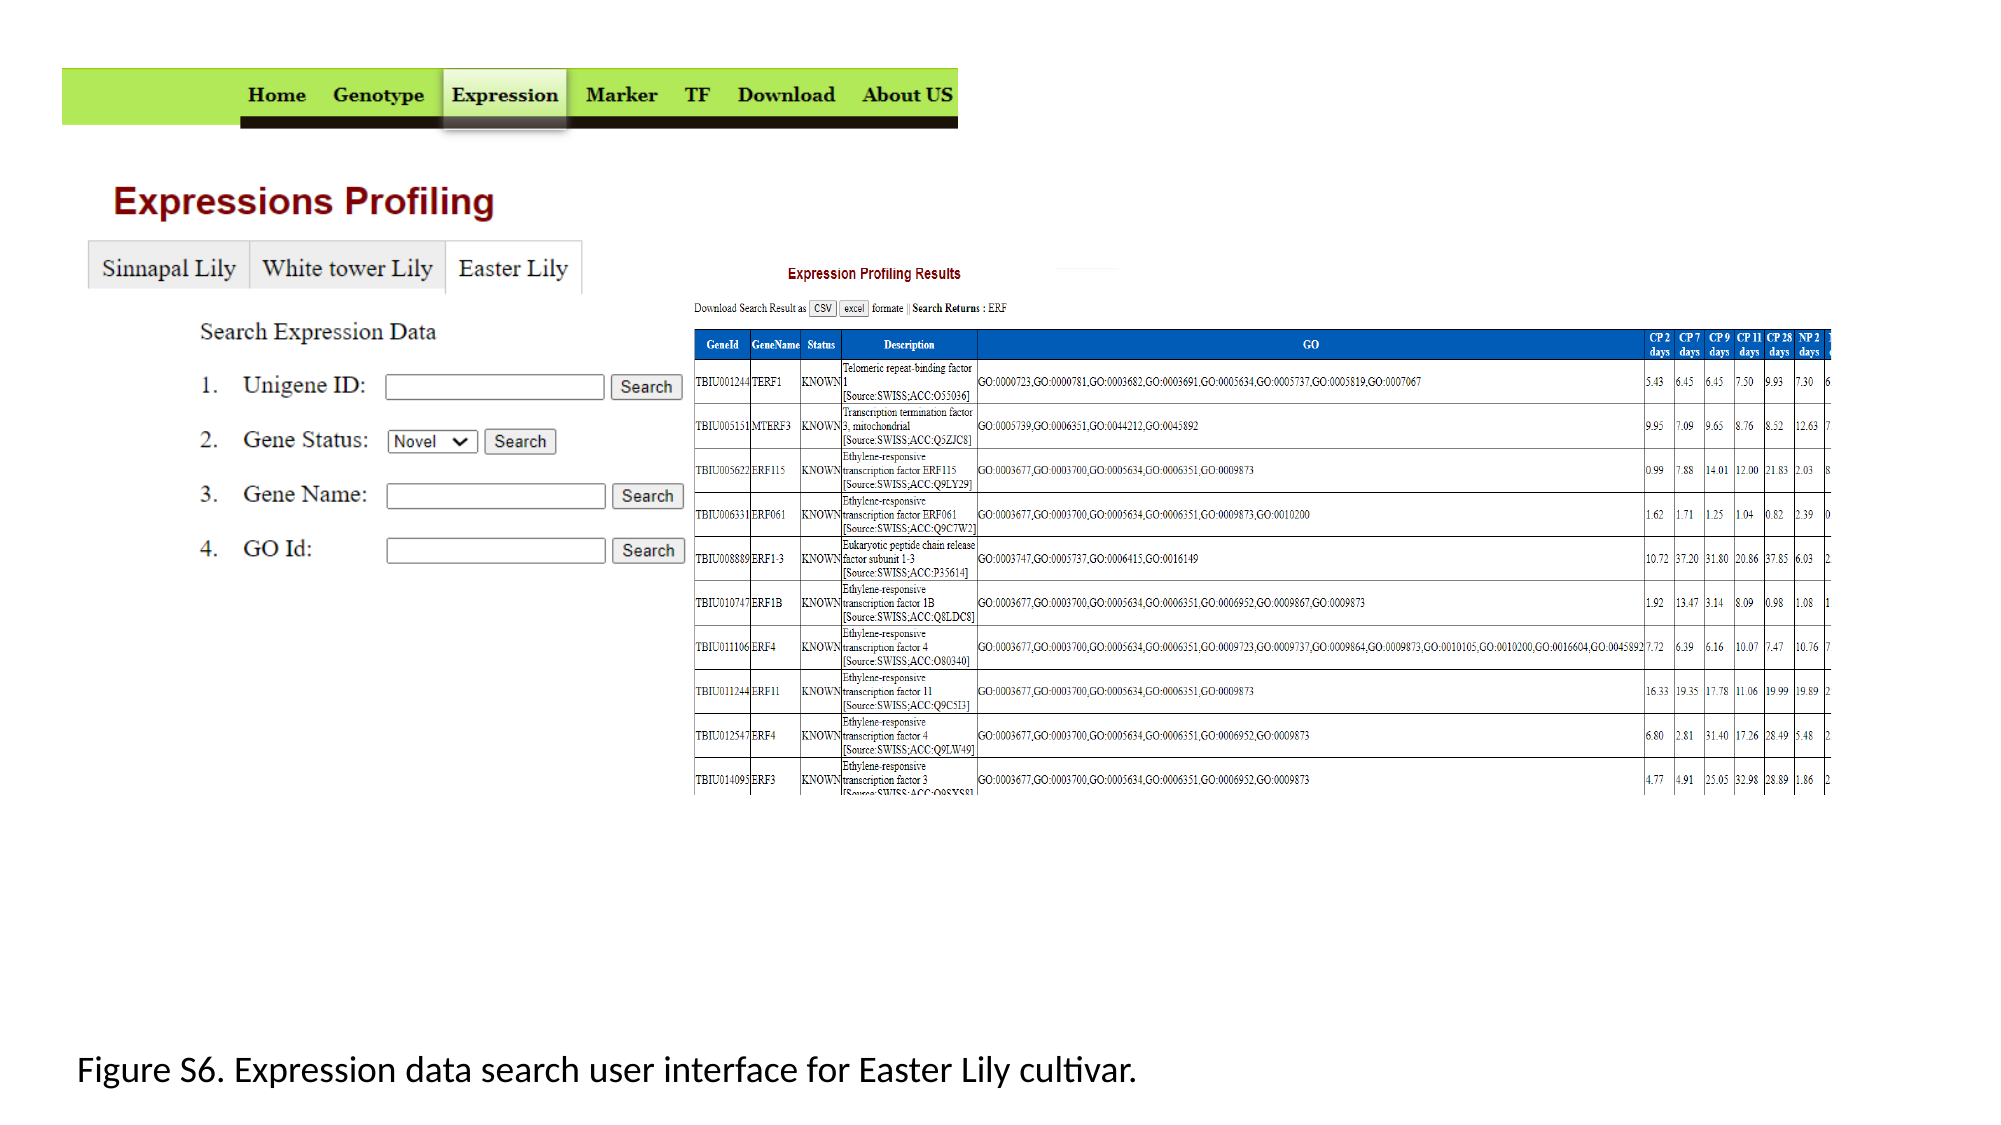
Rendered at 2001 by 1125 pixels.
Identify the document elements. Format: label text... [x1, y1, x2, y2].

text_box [62, 68, 1832, 795]
text_box Figure S6. Expression data search user interface for Easter Lily cultivar. [62, 1037, 1585, 1098]
